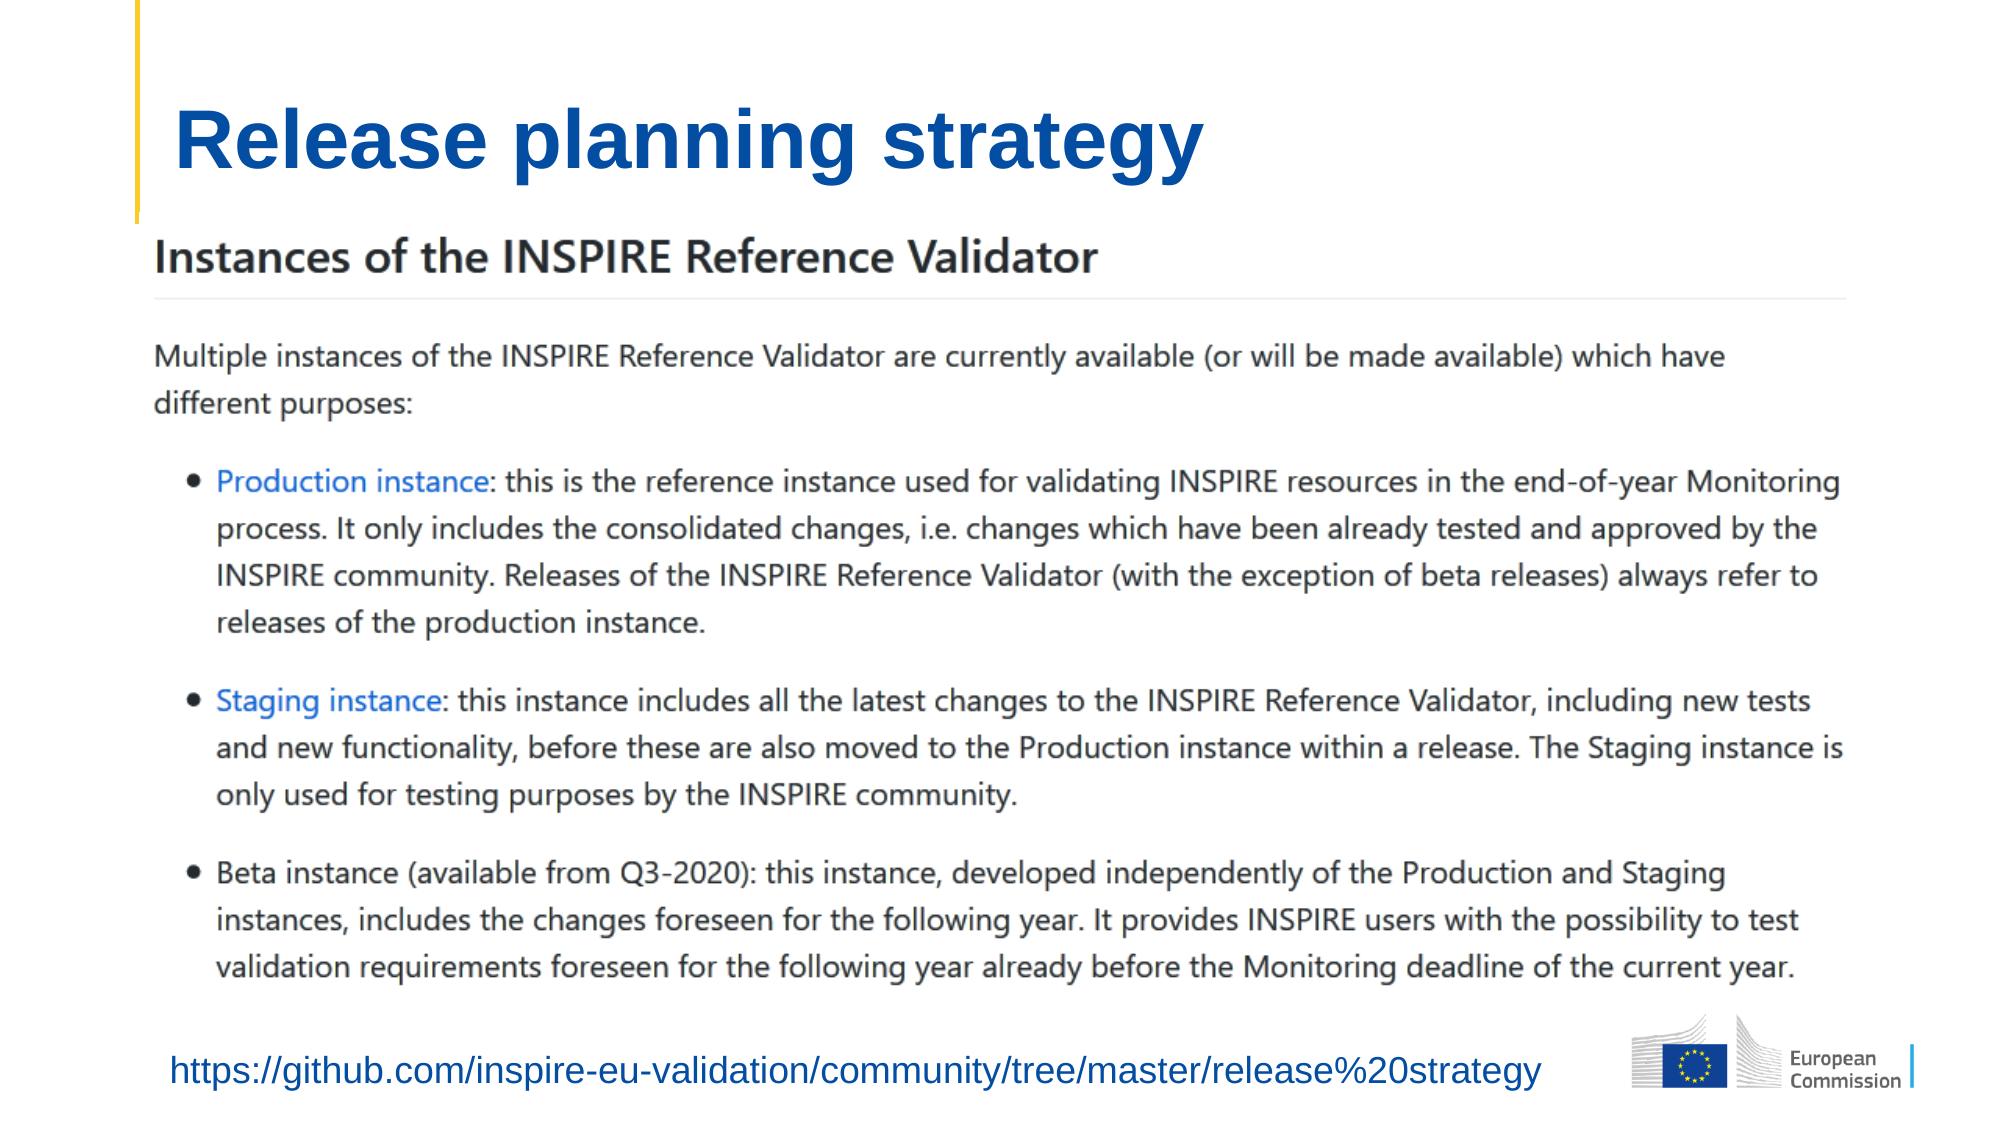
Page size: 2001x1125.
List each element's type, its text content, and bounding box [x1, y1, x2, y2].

picture [1631, 1013, 1915, 1091]
title Release planning strategy [159, 58, 1843, 187]
text_box https://github.com/inspire-eu-validation/community/tree/master/release%20strategy [154, 1038, 1744, 1099]
picture [139, 212, 1861, 1001]
